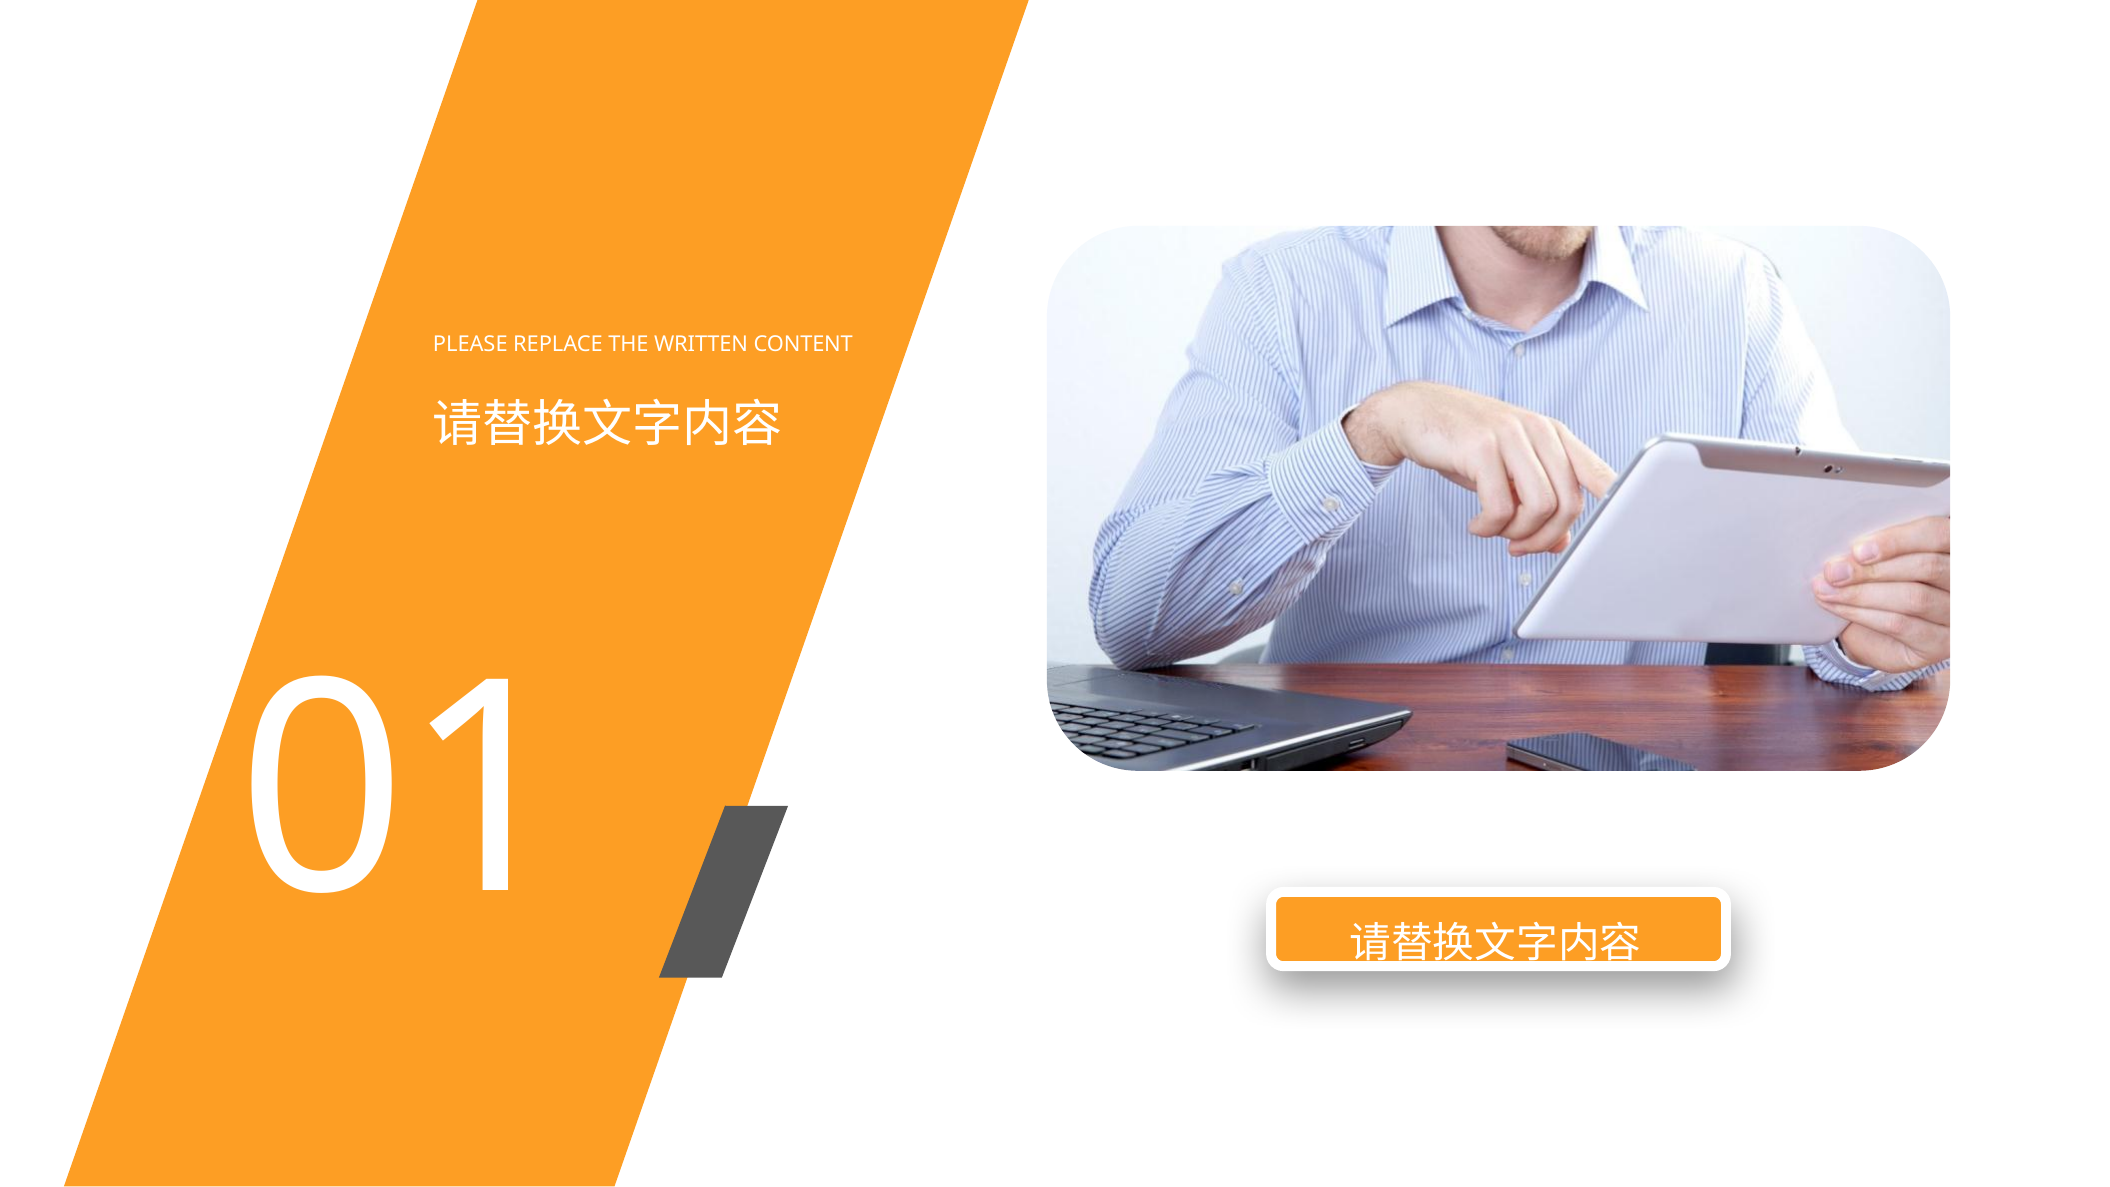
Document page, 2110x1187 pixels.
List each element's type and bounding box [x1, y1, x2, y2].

text_box [63, 0, 1029, 1187]
text_box [1045, 224, 1952, 772]
text_box [1271, 883, 1726, 967]
